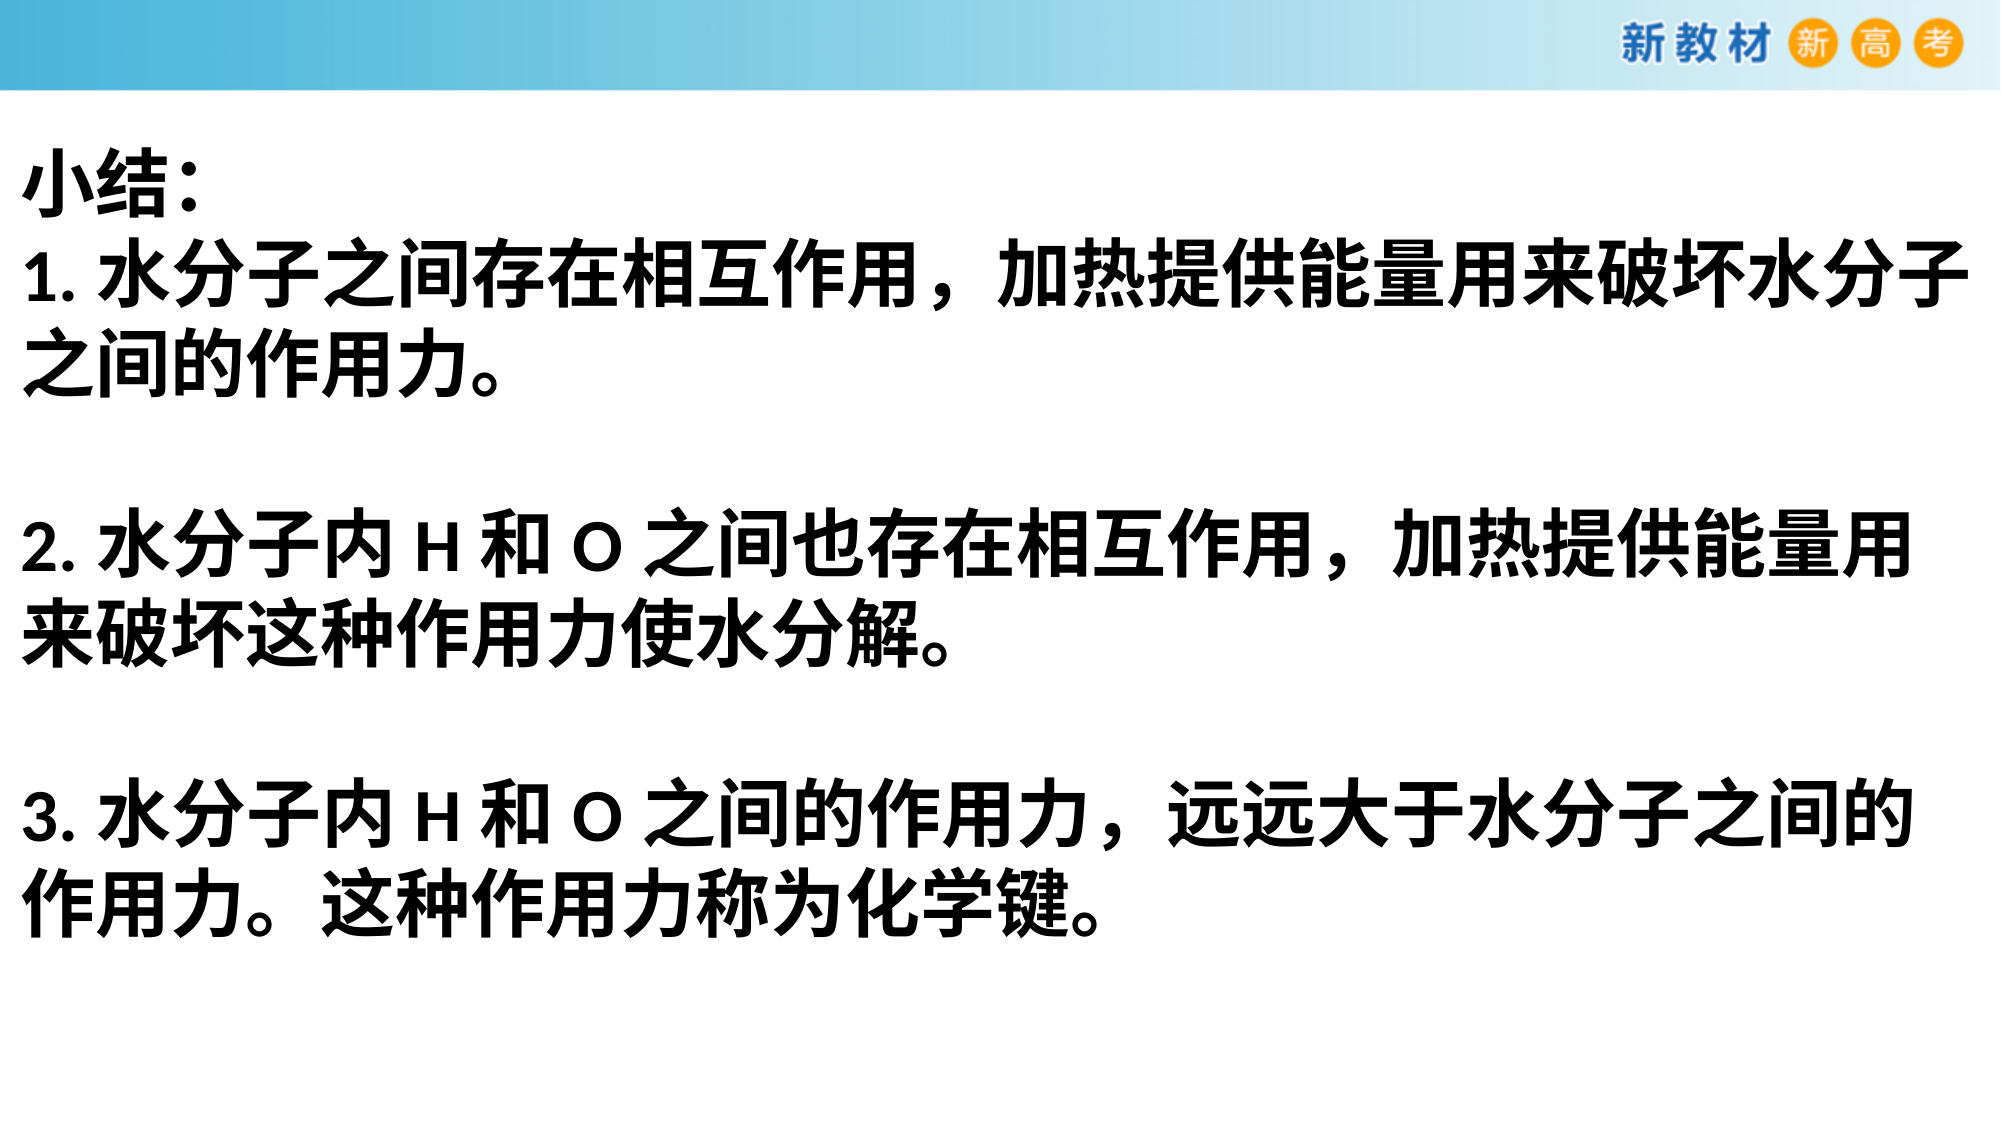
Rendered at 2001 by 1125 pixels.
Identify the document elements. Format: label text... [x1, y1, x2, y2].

text_box 小结： 1.水分子之间存在相互作用，加热提供能量用来破坏水分子之间的作用力。 2.水分子内H和O之间也存在相互作用，加热提供能量用来破坏这种作用力使水分解。 3.水分子内H和O之间的作用力，远远大于水分子之间的作用力。这种作用力称为化学键。 [5, 129, 2000, 1044]
picture [0, 0, 2001, 1125]
